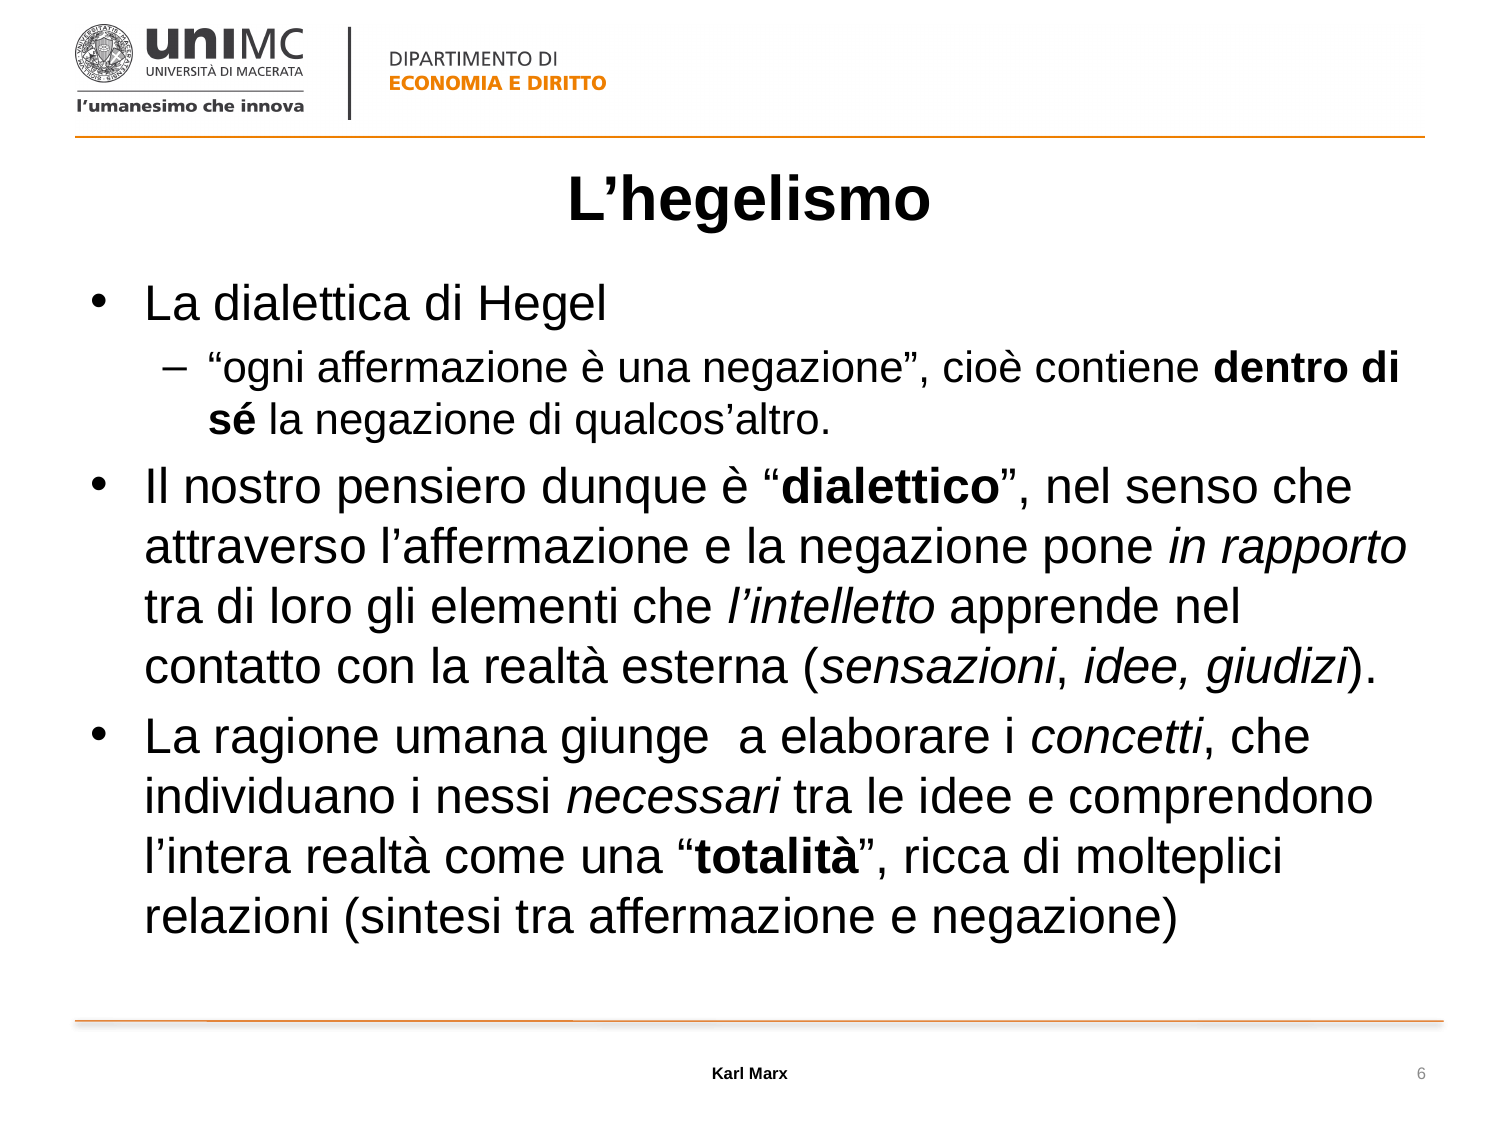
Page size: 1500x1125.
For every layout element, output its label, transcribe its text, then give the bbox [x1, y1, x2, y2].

title L’hegelismo [75, 149, 1425, 241]
picture [75, 24, 1425, 138]
list La dialettica di Hegel “ogni affermazione è una negazione”, cioè contiene dentro di sé la negazione di qualcos’altro. Il nostro pensiero dunque è “dialettico”, nel senso che attraverso l’affermazione e la negazione pone in rapporto tra di loro gli elementi che l’intelletto apprende nel contatto con la realtà esterna (sensazioni, idee, giudizi). La ragione umana giunge a elaborare i concetti, che individuano i nessi necessari tra le idee e comprendono l’intera realtà come una “totalità”, ricca di molteplici relazioni (sintesi tra affermazione e negazione) [75, 262, 1425, 1005]
slide_number 6 [1091, 1042, 1442, 1103]
footer Karl Marx [512, 1042, 988, 1103]
